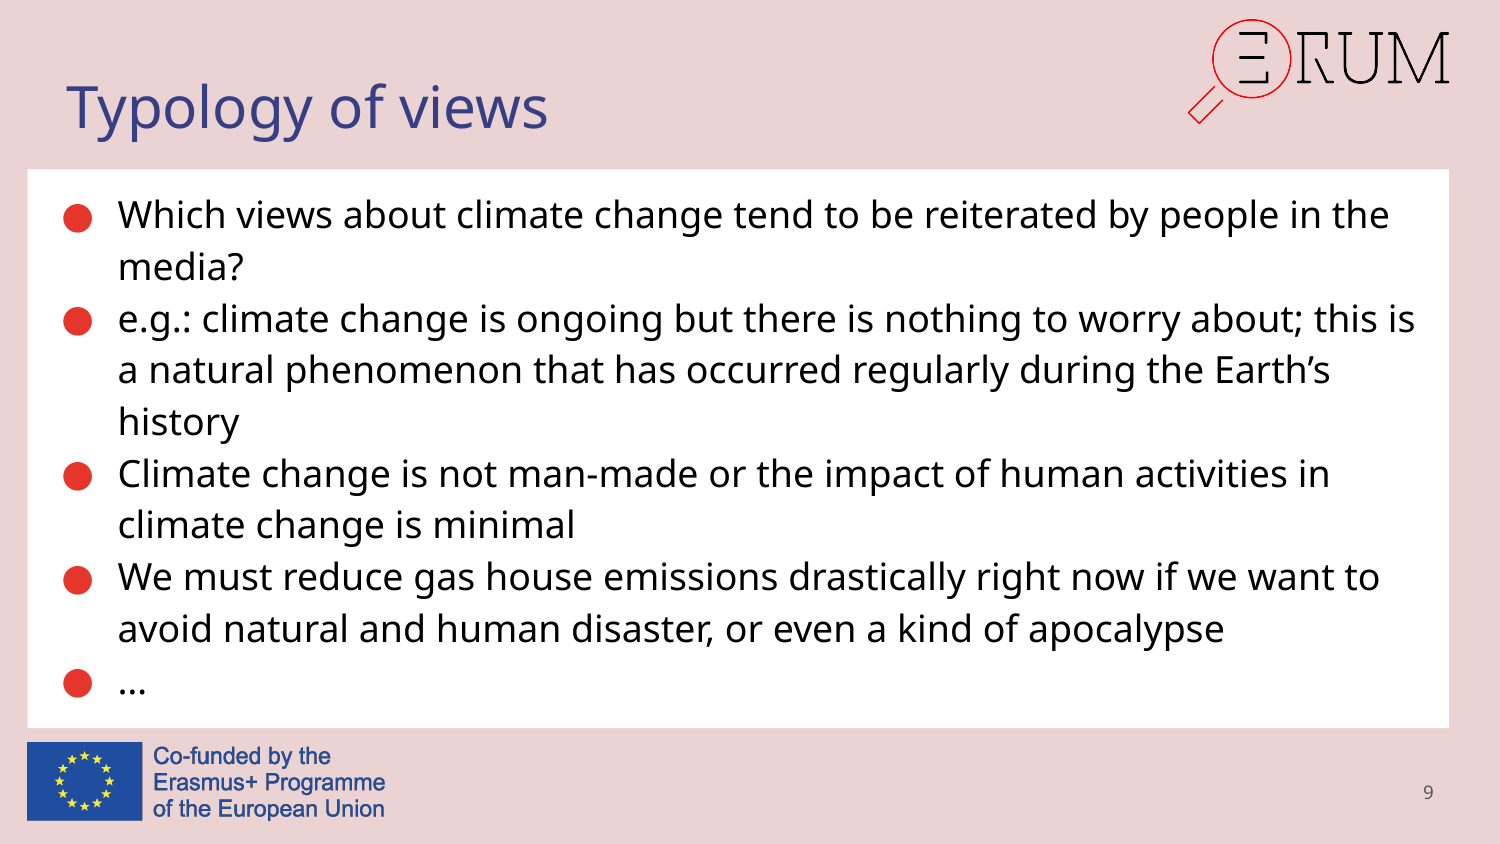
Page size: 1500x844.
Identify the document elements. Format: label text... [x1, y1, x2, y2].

slide_number 9 [1358, 761, 1449, 826]
picture [1136, 0, 1500, 137]
picture [27, 742, 385, 821]
title Typology of views [51, 55, 1168, 150]
list Which views about climate change tend to be reiterated by people in the media? e.g.: climate change is ongoing but there is nothing to worry about; this is a natural phenomenon that has occurred regularly during the Earth’s history Climate change is not man-made or the impact of human activities in climate change is minimal We must reduce gas house emissions drastically right now if we want to avoid natural and human disaster, or even a kind of apocalypse … [27, 169, 1449, 729]
